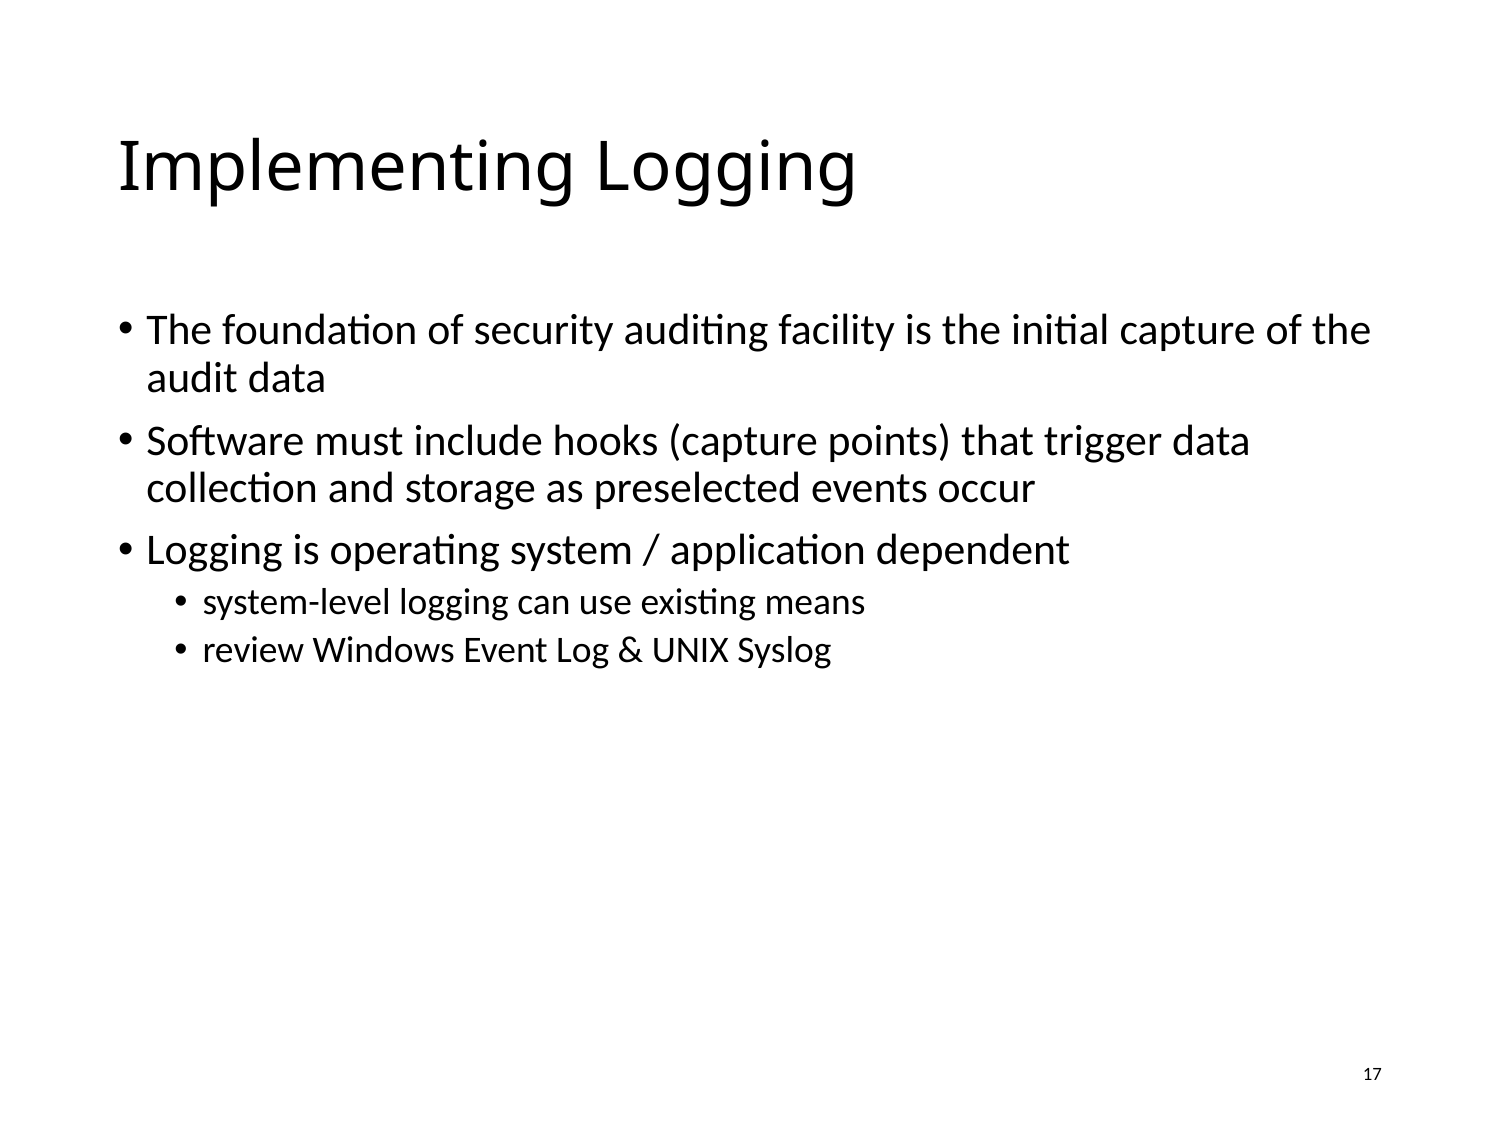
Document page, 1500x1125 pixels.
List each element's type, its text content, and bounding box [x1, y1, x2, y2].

title Implementing Logging [103, 59, 1397, 278]
slide_number 17 [1059, 1042, 1397, 1103]
list The foundation of security auditing facility is the initial capture of the audit data Software must include hooks (capture points) that trigger data collection and storage as preselected events occur Logging is operating system / application dependent system-level logging can use existing means review Windows Event Log & UNIX Syslog [103, 299, 1397, 1014]
